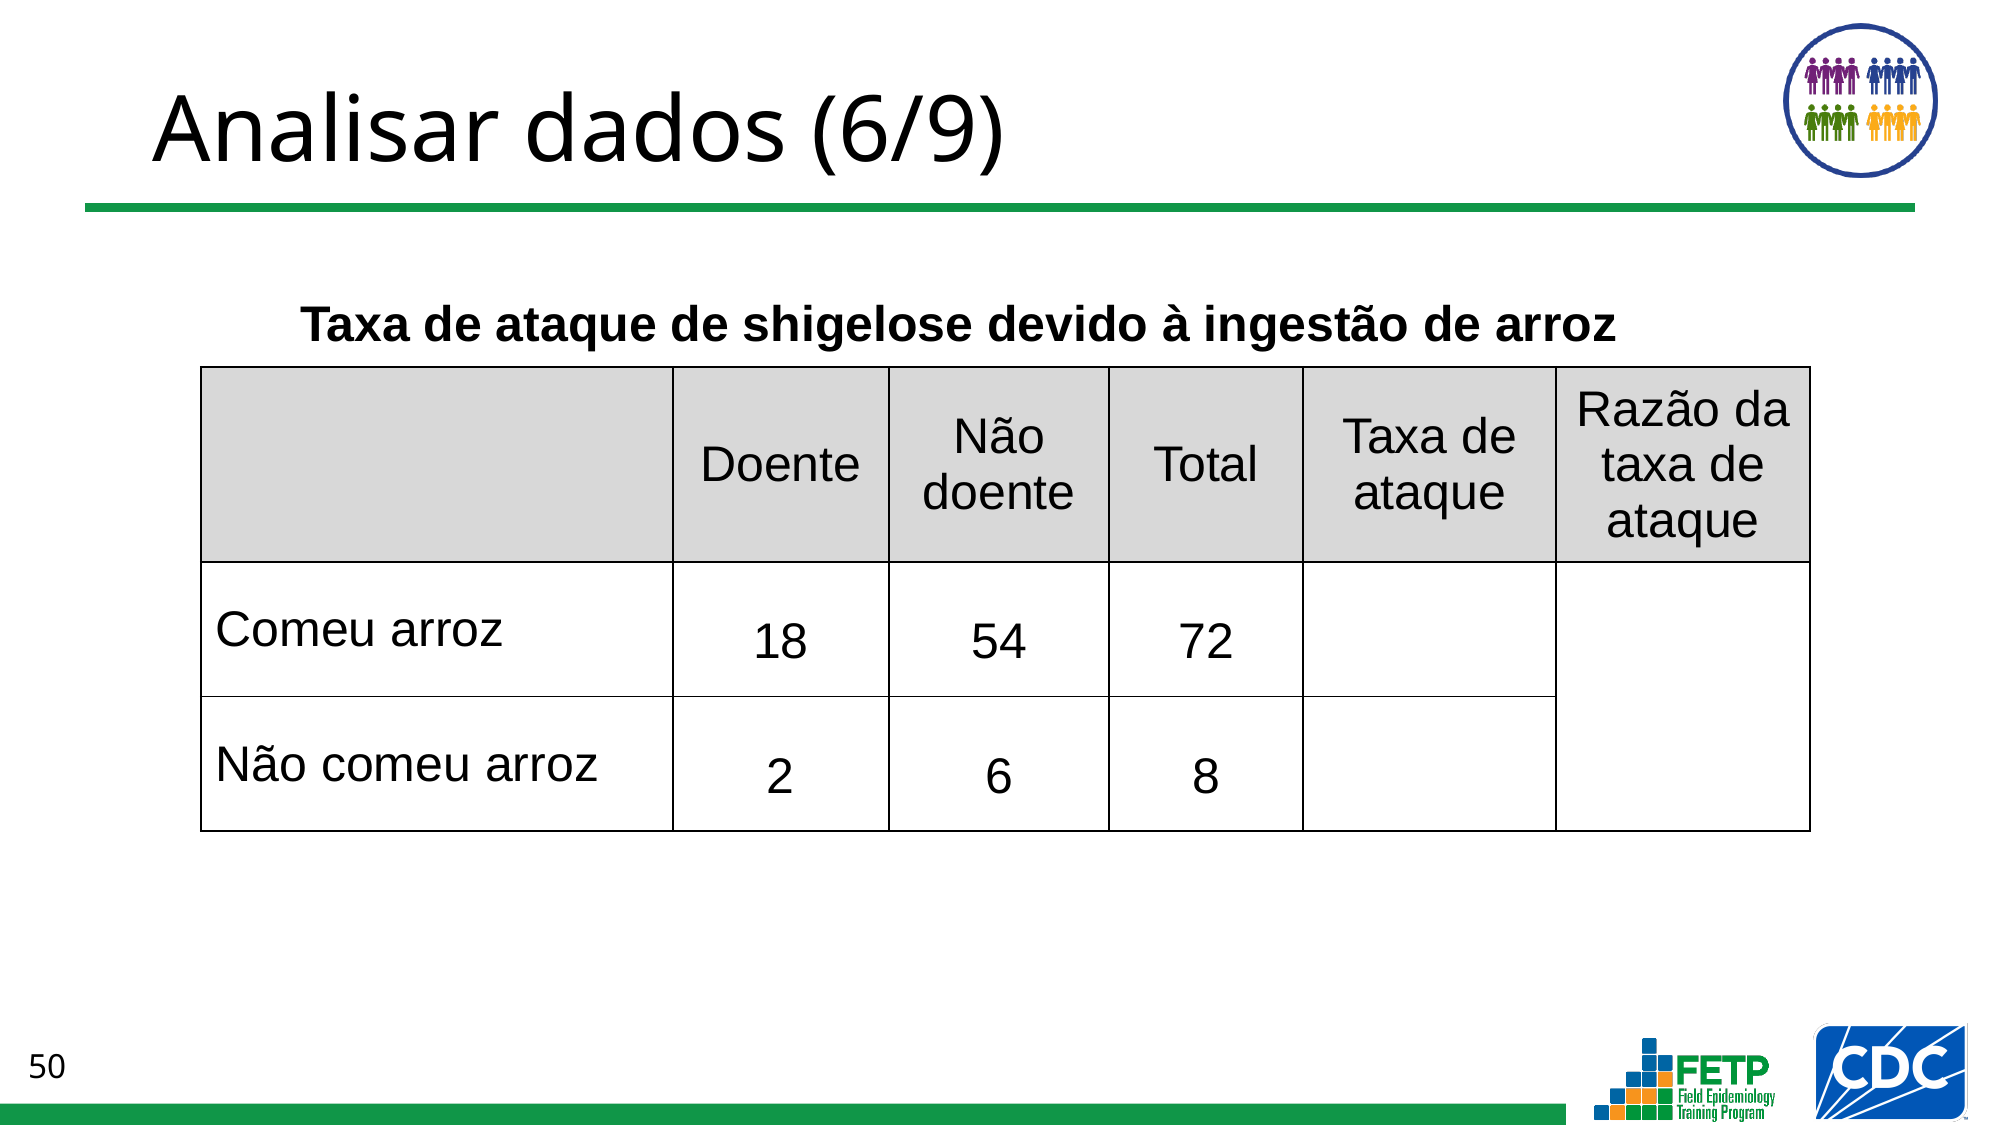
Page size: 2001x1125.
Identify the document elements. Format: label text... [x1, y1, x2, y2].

table_header Total [1110, 368, 1302, 561]
table_cell Não comeu arroz [202, 697, 672, 830]
table_cell 8 [1110, 697, 1302, 830]
table_cell 6 [890, 697, 1108, 830]
table_header [202, 368, 672, 561]
table_header Doente [674, 368, 888, 561]
picture [1783, 23, 1938, 178]
table_header Razão da taxa de ataque [1557, 368, 1809, 561]
table_cell [1557, 563, 1809, 830]
picture [1813, 1023, 1968, 1122]
text_box Taxa de ataque de shigelose devido à ingestão de arroz [285, 283, 1735, 366]
list [137, 242, 1863, 1004]
table_cell Comeu arroz [202, 563, 672, 696]
table_cell 72 [1110, 563, 1302, 696]
table_header Não doente [890, 368, 1108, 561]
table_cell 18 [674, 563, 888, 696]
table_cell [1304, 697, 1555, 830]
table_cell [1304, 563, 1555, 696]
table_cell 2 [674, 697, 888, 830]
table_header Taxa de ataque [1304, 368, 1555, 561]
table_cell 54 [890, 563, 1108, 696]
picture [1594, 1038, 1775, 1122]
text_box Analisar dados (6/9) [137, 46, 1863, 189]
